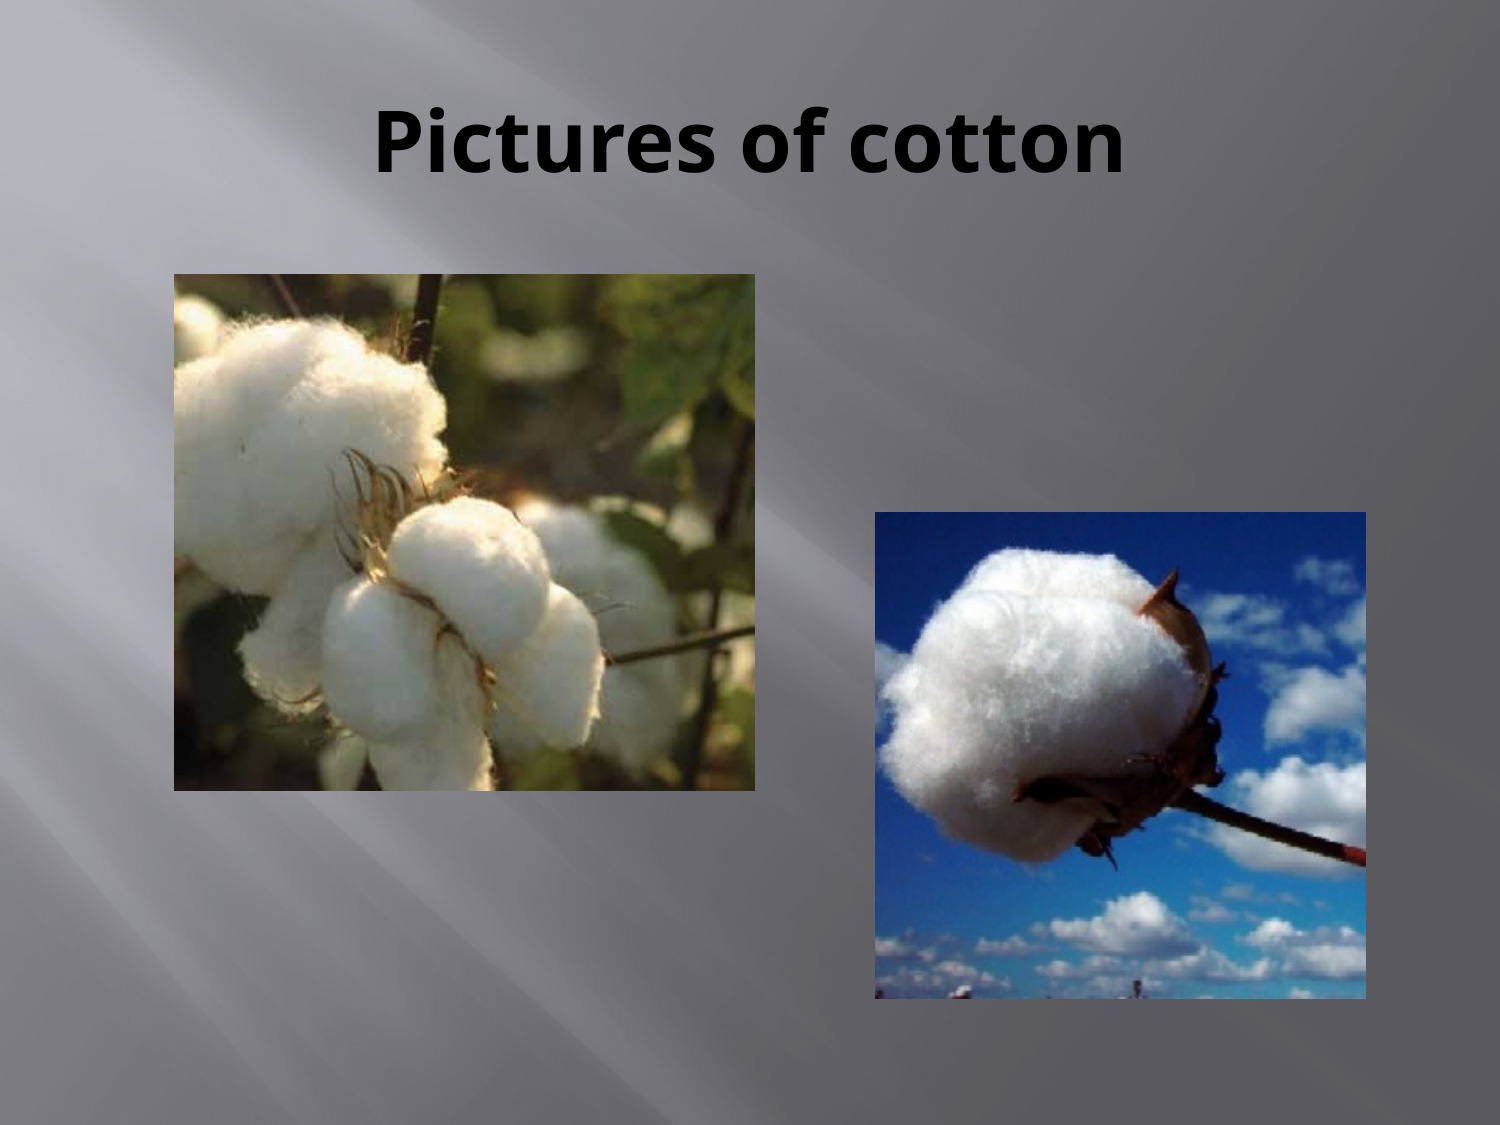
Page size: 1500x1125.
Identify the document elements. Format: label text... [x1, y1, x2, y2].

title Pictures of cotton [75, 45, 1425, 233]
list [174, 274, 755, 791]
picture [874, 512, 1366, 999]
